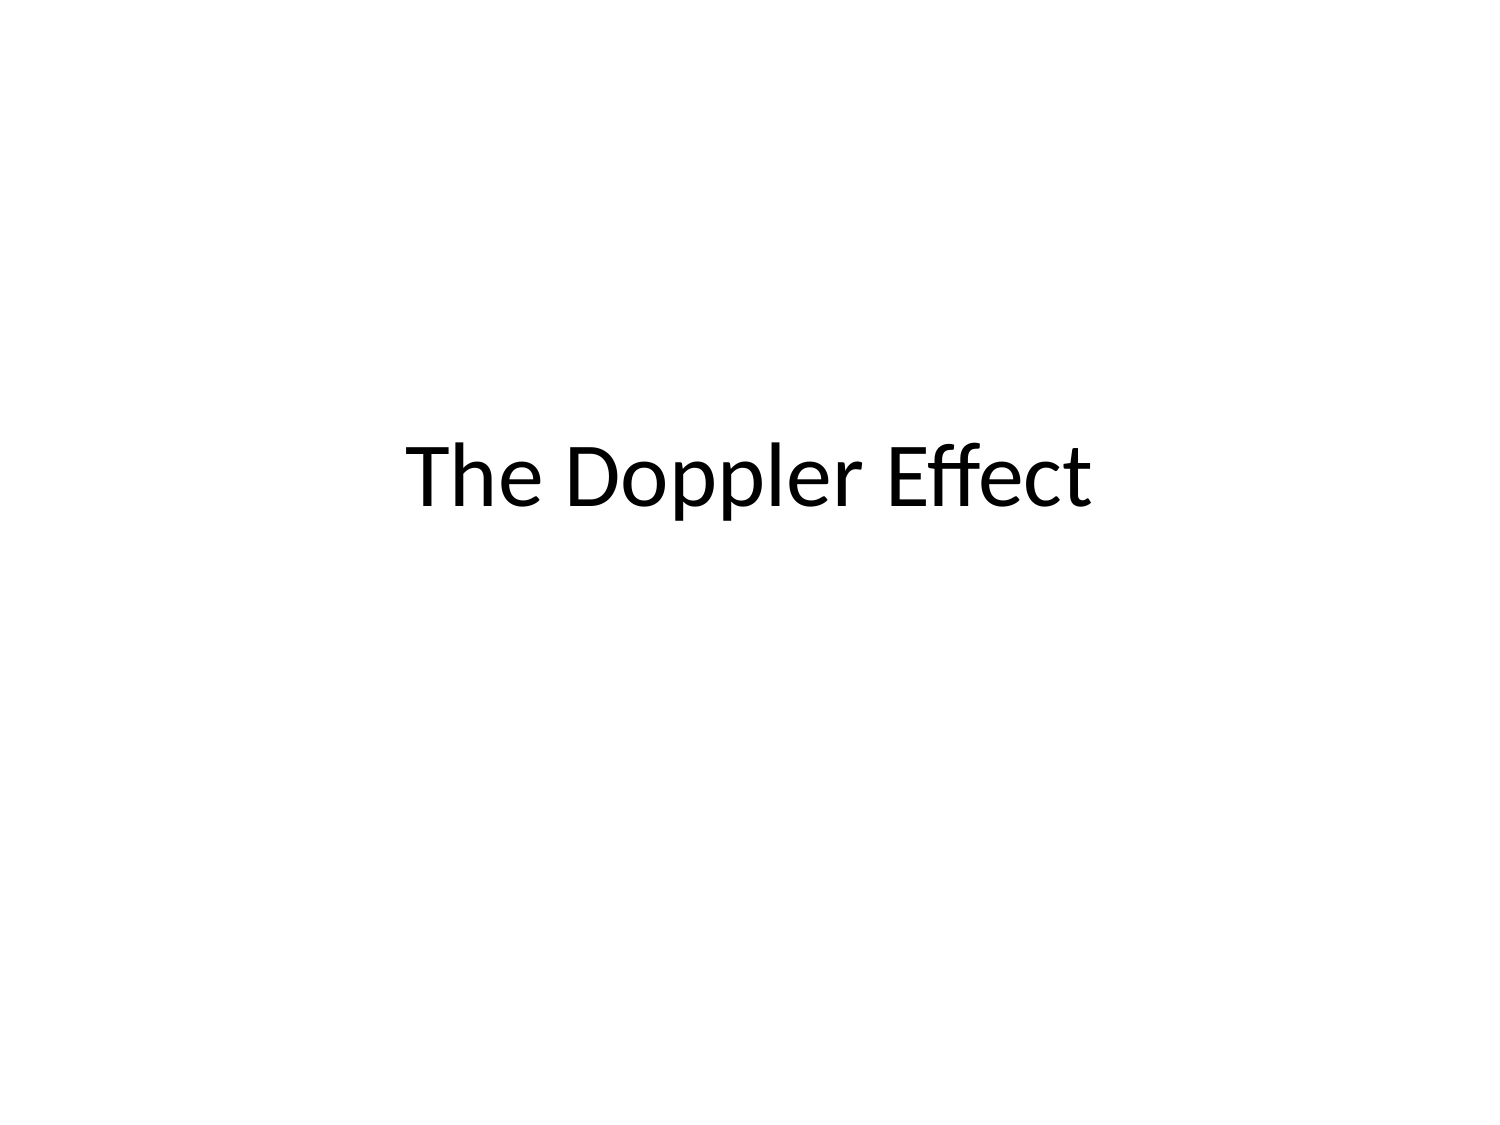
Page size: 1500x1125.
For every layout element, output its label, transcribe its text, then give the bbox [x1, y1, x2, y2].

title The Doppler Effect [112, 349, 1388, 591]
